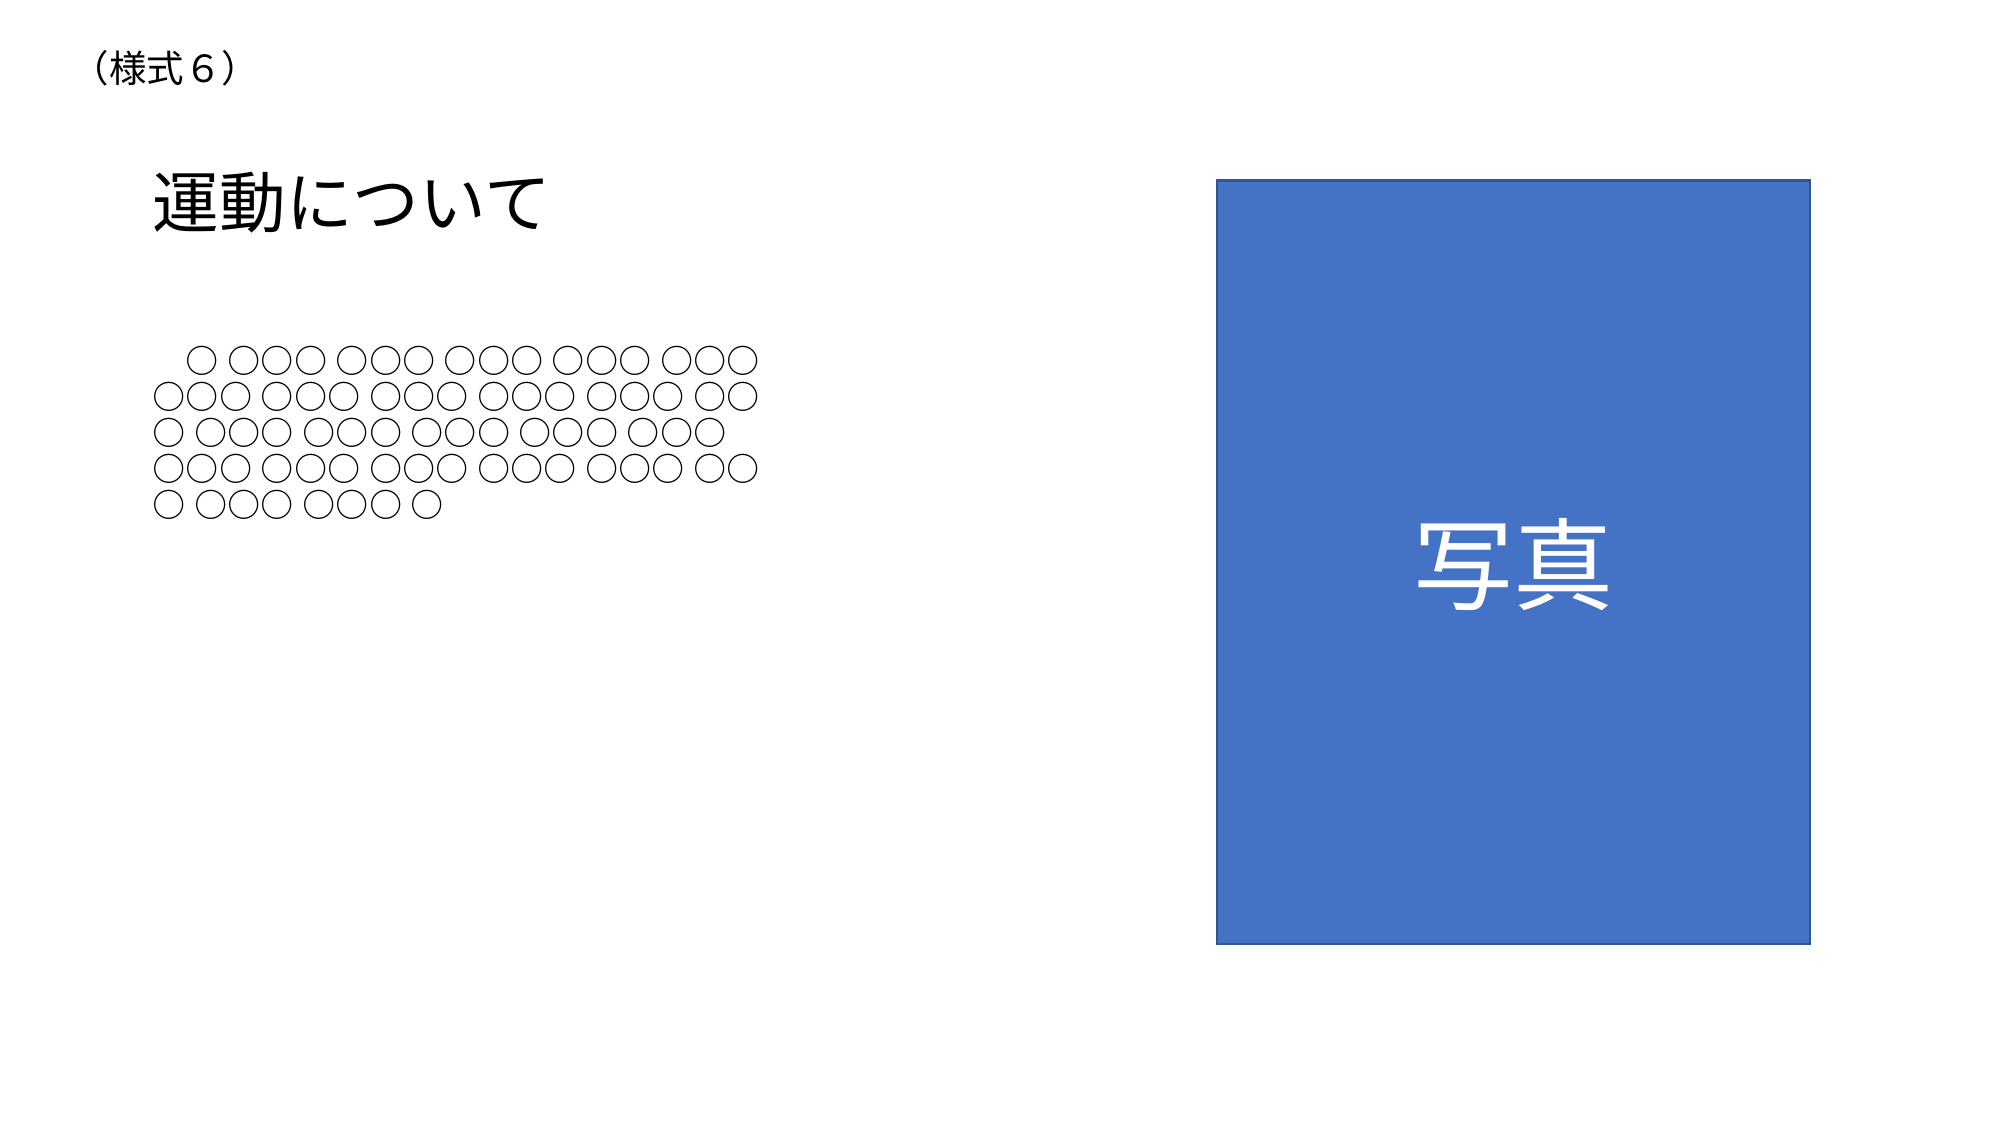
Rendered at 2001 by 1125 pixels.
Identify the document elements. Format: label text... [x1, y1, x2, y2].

text_box 写真 [1216, 179, 1811, 945]
text_box （様式６） [56, 37, 290, 98]
list ○ ○○○ ○○○ ○○○ ○○○ ○○○ ○○○ ○○○ ○○○ ○○○ ○○○ ○○○ ○○○ ○○○ ○○○ ○○○ ○○○ ○○○ ○○○ ○○○ ○○○ ○○○ ○○○ ○○○ ○○○ ○ [137, 337, 783, 963]
title 運動について [137, 75, 783, 337]
